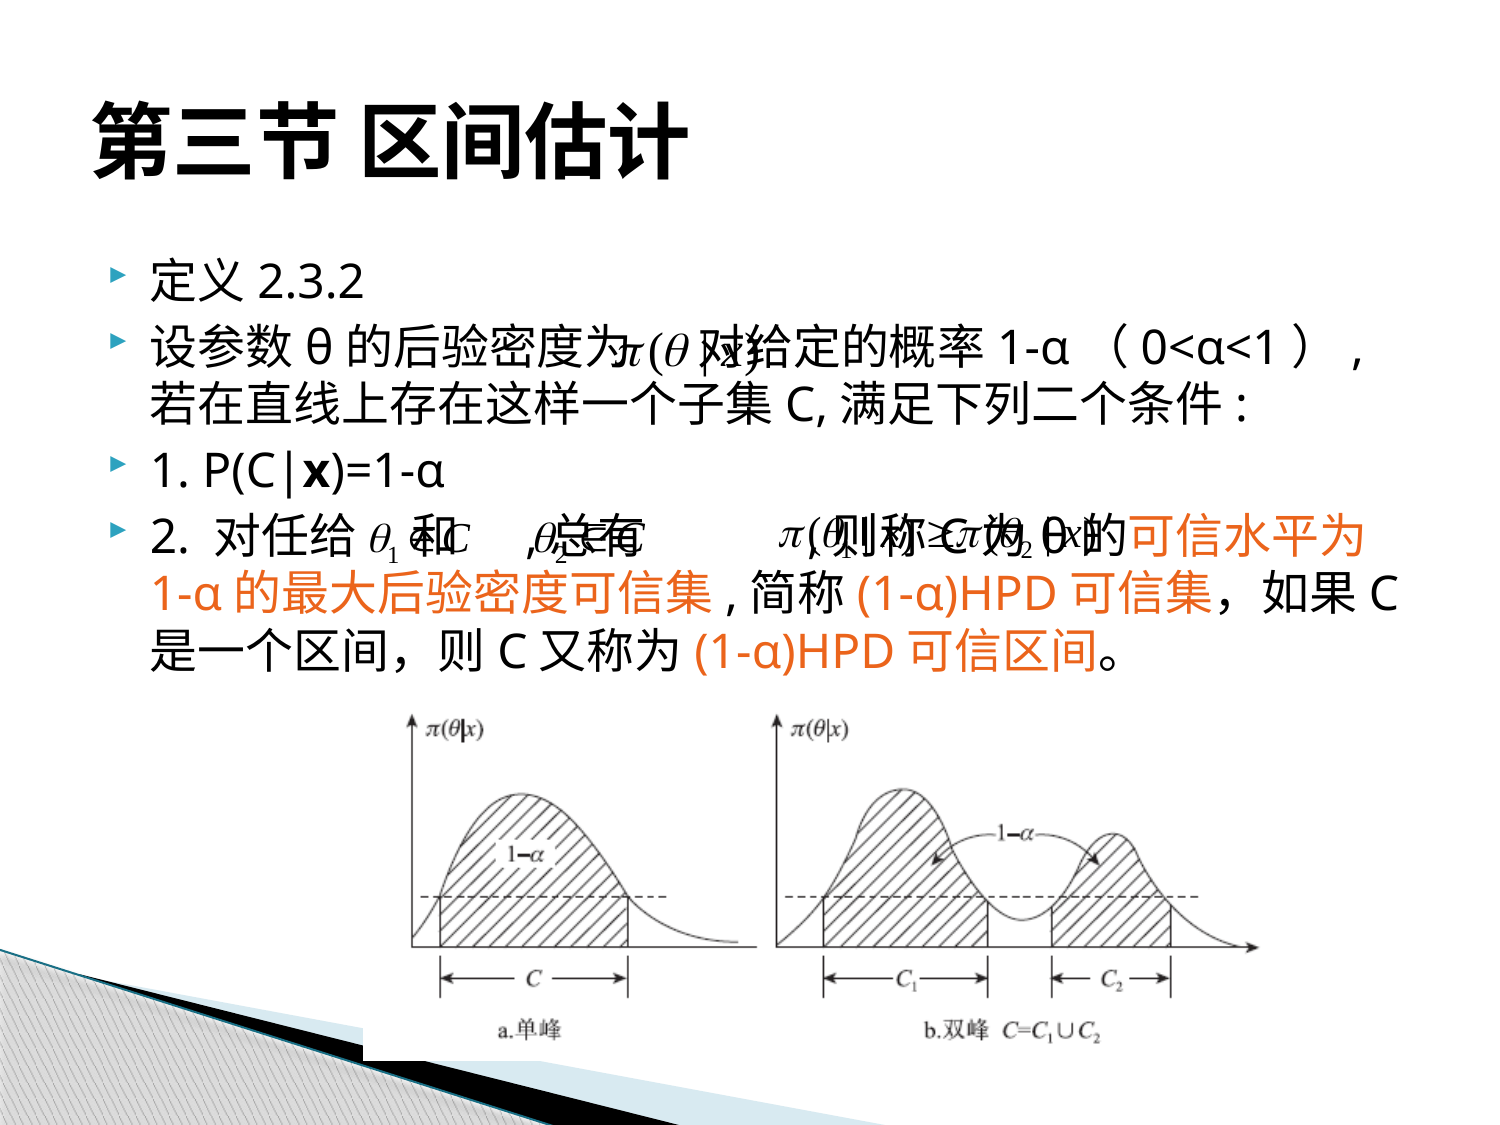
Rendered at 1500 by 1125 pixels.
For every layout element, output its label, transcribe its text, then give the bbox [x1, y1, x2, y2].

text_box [362, 509, 481, 575]
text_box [609, 321, 768, 387]
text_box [527, 507, 657, 575]
list 定义2.3.2 设参数θ的后验密度为 对给定的概率1-α（0<α<1）,若在直线上存在这样一个子集C,满足下列二个条件: 1. P(C|x)=1-α 2. 对任给 和 ,总有 ,则称C为θ的可信水平为1-α的最大后验密度可信集,简称(1-α)HPD可信集，如果C是一个区间，则C又称为(1-α)HPD可信区间。 [75, 243, 1425, 986]
picture [362, 691, 1286, 1061]
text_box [773, 503, 1105, 570]
title 第三节 区间估计 [75, 45, 1425, 233]
